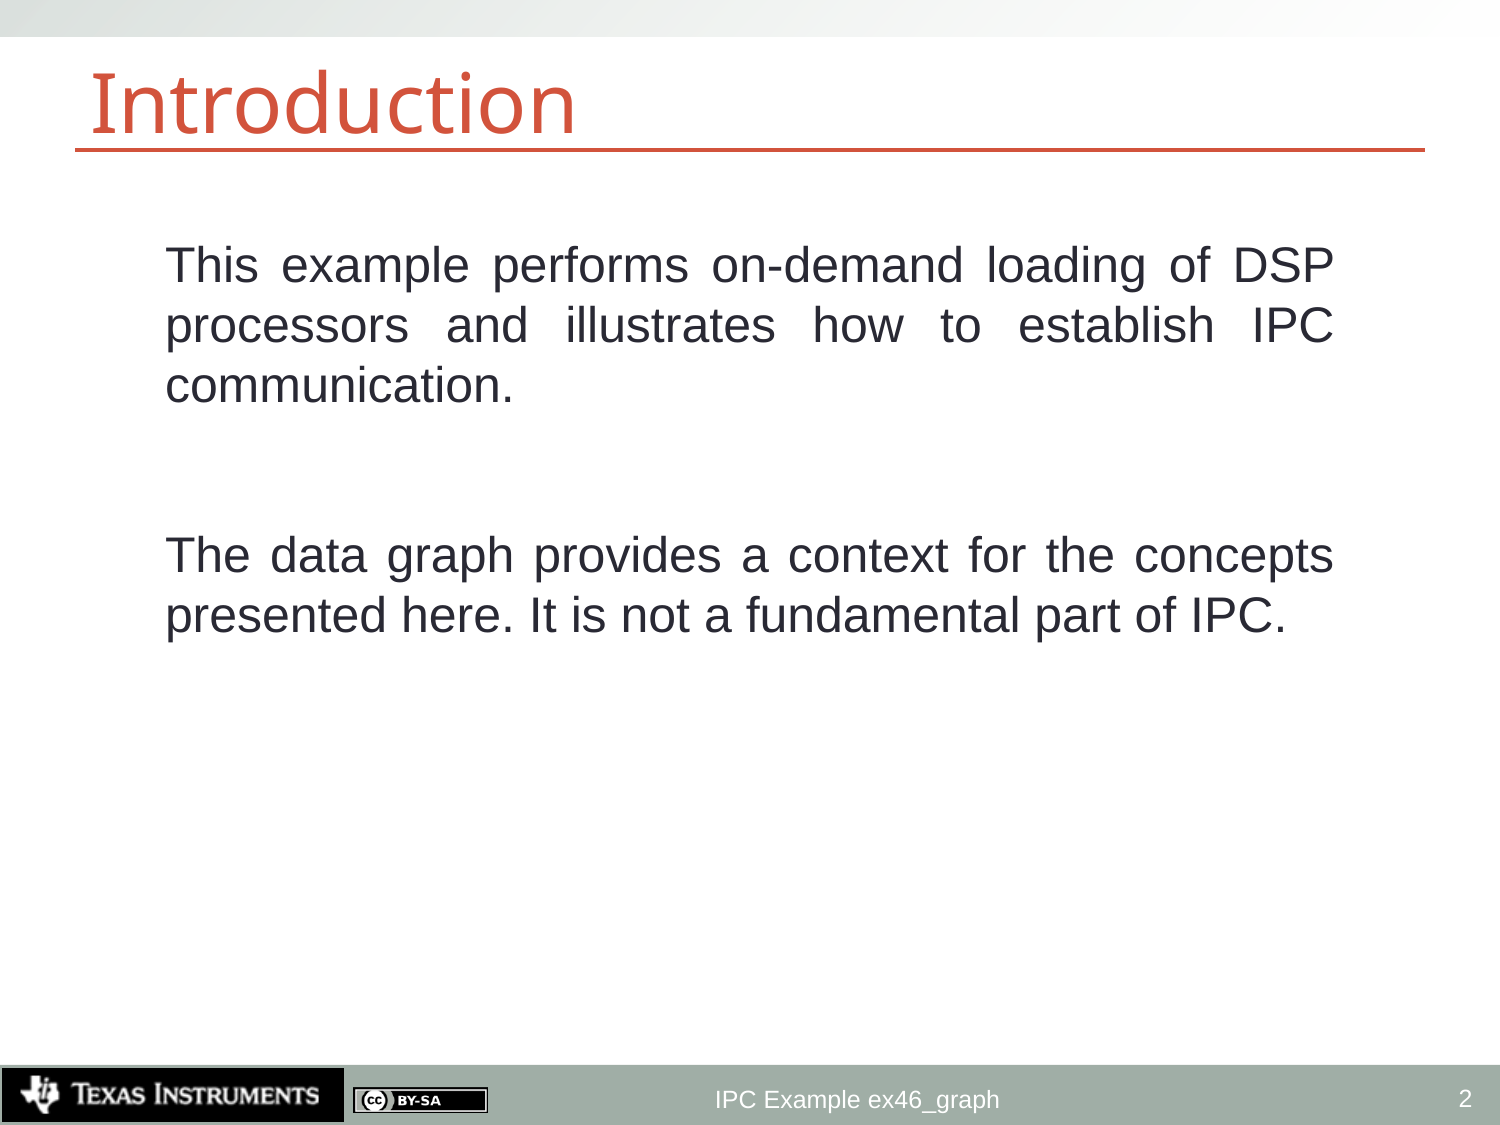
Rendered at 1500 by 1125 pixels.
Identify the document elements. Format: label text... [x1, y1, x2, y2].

footer IPC Example ex46_graph [699, 1071, 1200, 1125]
picture [353, 1087, 488, 1113]
picture [2, 1068, 344, 1122]
list This example performs on-demand loading of DSP processors and illustrates how to establish IPC communication. The data graph provides a context for the concepts presented here. It is not a fundamental part of IPC. [150, 224, 1350, 1050]
title Introduction [75, 37, 1425, 163]
slide_number 2 [1400, 1071, 1488, 1125]
